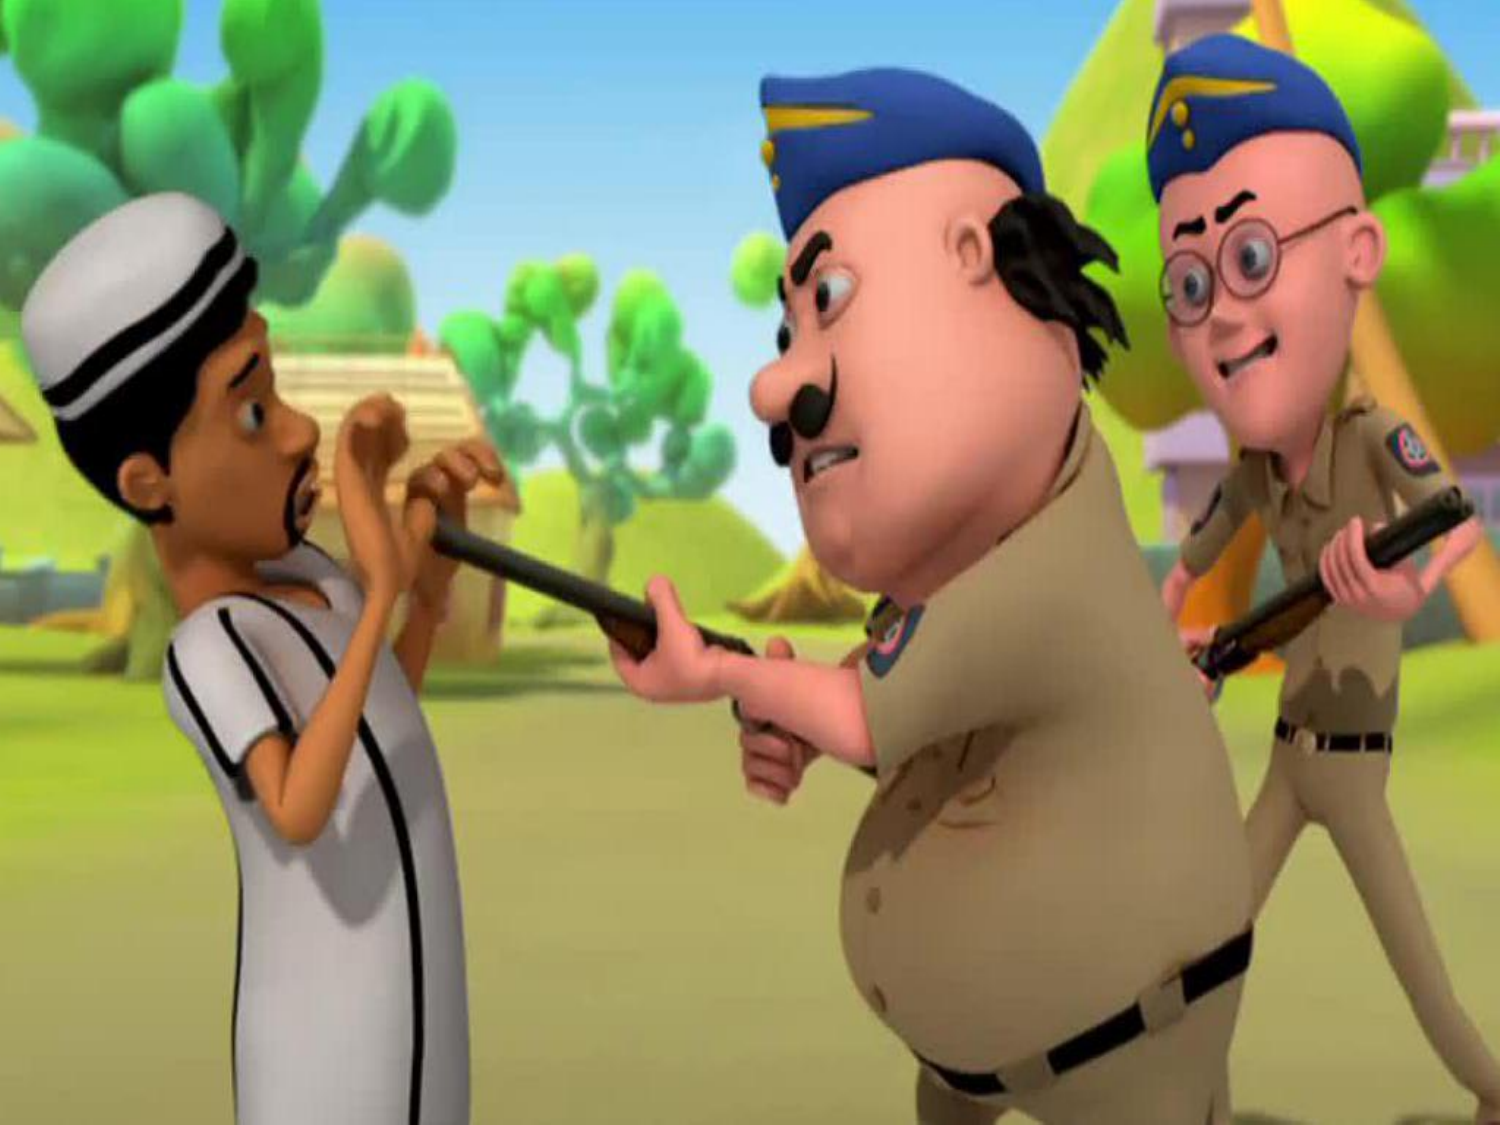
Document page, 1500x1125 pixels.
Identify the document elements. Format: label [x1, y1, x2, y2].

list [0, 0, 1500, 1125]
